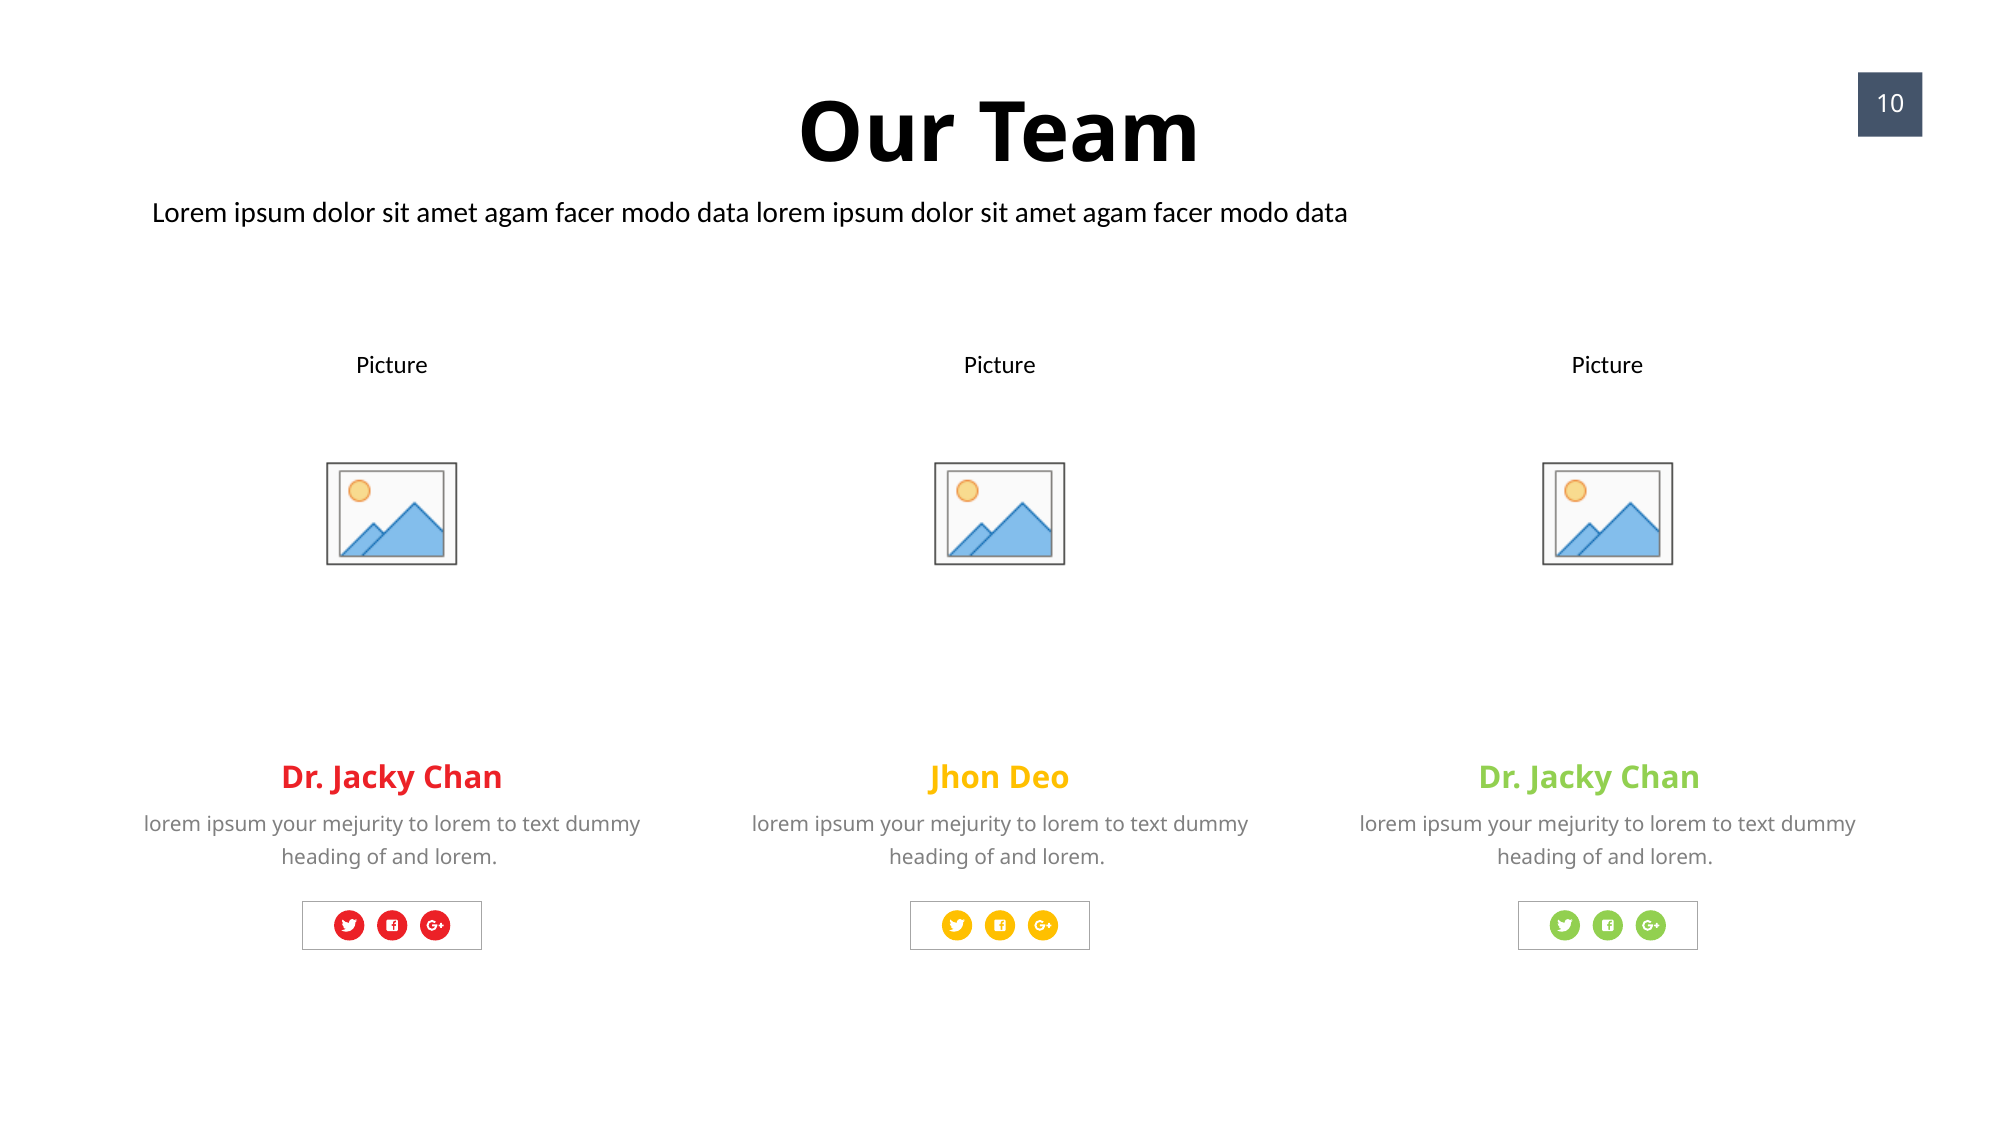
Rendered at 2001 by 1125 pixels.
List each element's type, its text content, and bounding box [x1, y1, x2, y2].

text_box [750, 750, 1250, 950]
picture [849, 340, 1151, 687]
title Our Team [137, 78, 1863, 186]
slide_number 10 [1863, 78, 1927, 130]
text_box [1358, 750, 1858, 950]
picture [241, 340, 544, 687]
picture [1456, 340, 1759, 687]
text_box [142, 750, 642, 950]
subtitle Lorem ipsum dolor sit amet agam facer modo data lorem ipsum dolor sit amet agam facer modo data [137, 186, 1863, 227]
